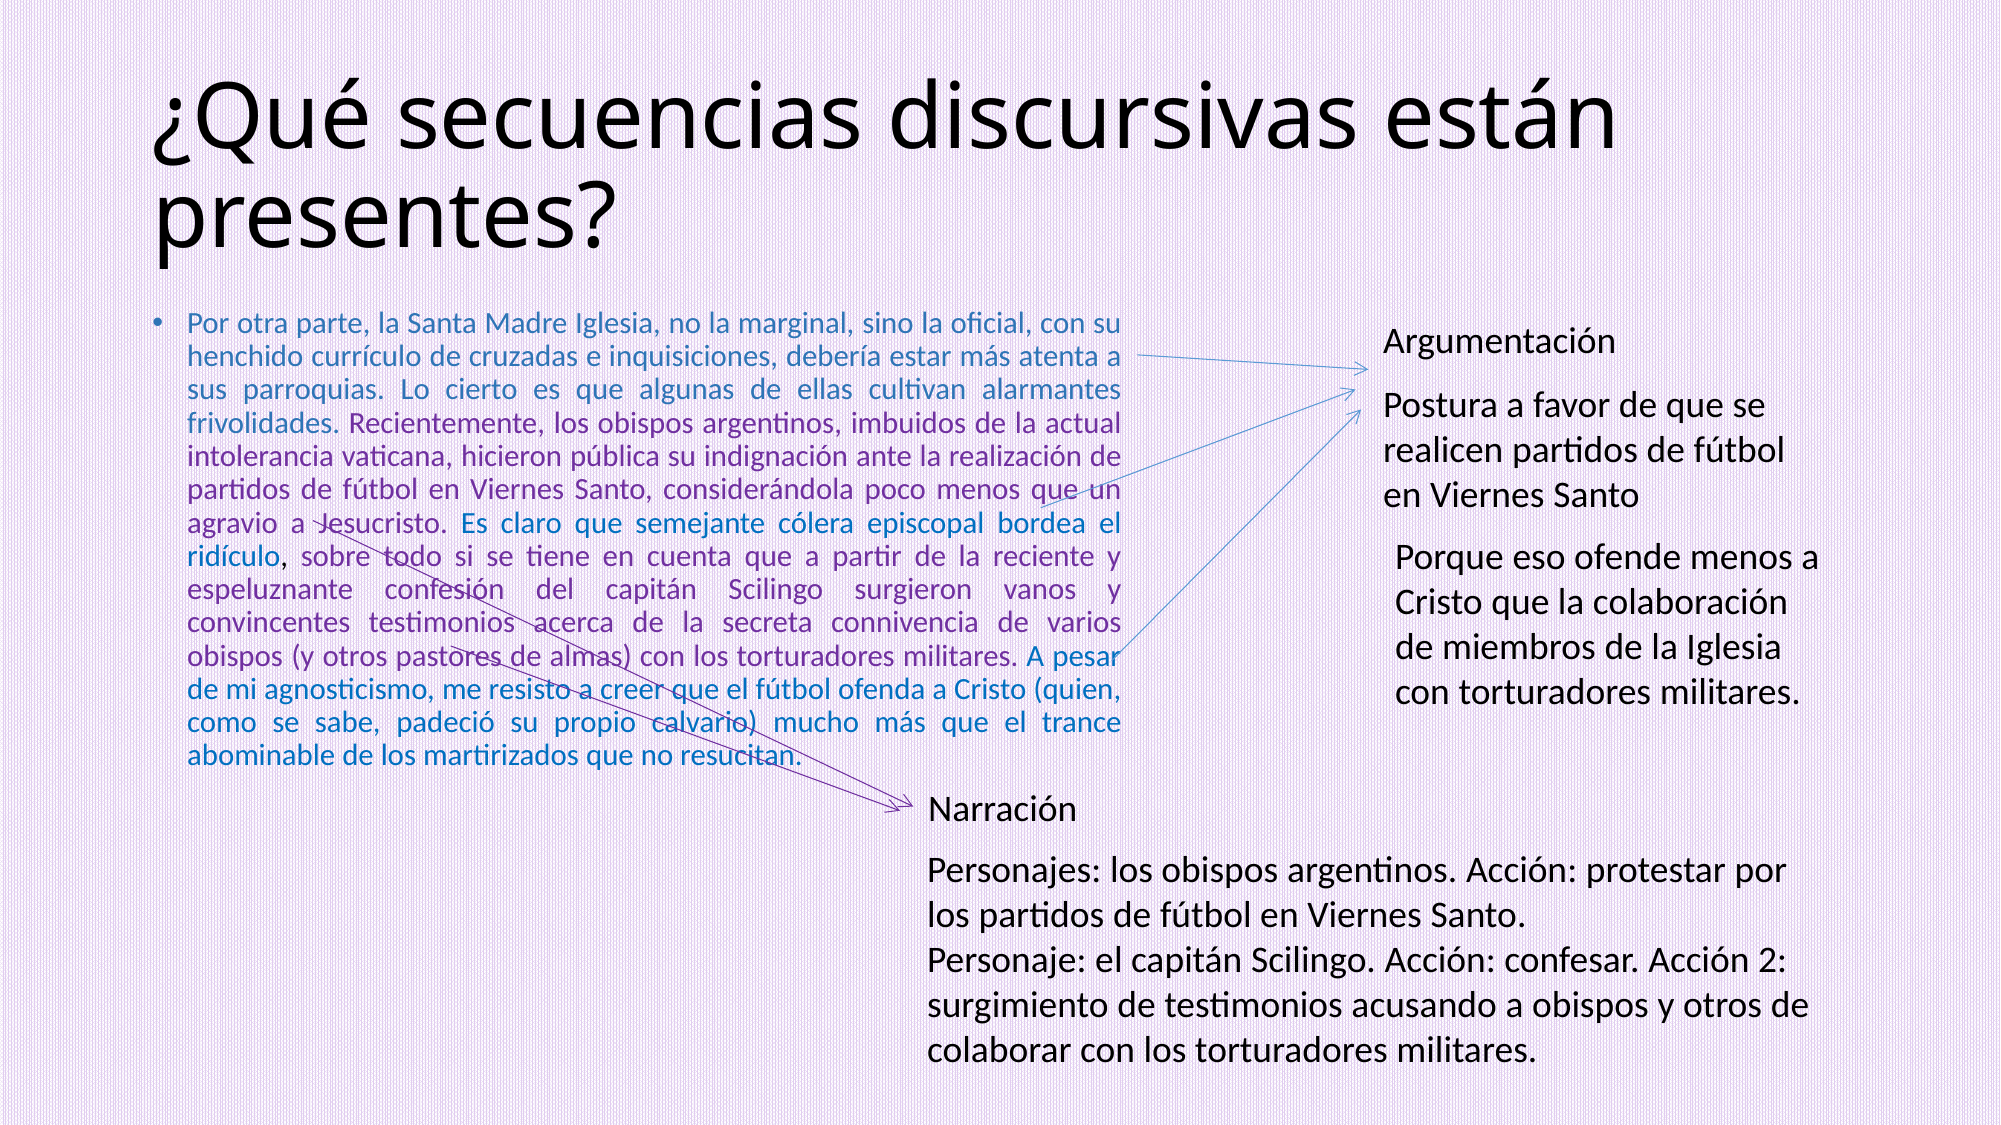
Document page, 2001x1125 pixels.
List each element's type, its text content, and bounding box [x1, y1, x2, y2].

text_box Narración [913, 776, 1138, 837]
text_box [1040, 389, 1356, 508]
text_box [1137, 354, 1369, 370]
text_box Argumentación [1368, 308, 1702, 369]
text_box Postura a favor de que se realicen partidos de fútbol en Viernes Santo [1368, 372, 1834, 523]
list Por otra parte, la Santa Madre Iglesia, no la marginal, sino la oficial, con su henchido currículo de cruzadas e inquisiciones, debería estar más atenta a sus parroquias. Lo cierto es que algunas de ellas cultivan alarmantes frivolidades. Recientemente, los obispos argentinos, imbuidos de la actual intolerancia vaticana, hicieron pública su indignación ante la realización de partidos de fútbol en Viernes Santo, considerándola poco menos que un agravio a Jesucristo. Es claro que semejante cólera episcopal bordea el ridículo, sobre todo si se tiene en cuenta que a partir de la reciente y espeluznante confesión del capitán Scilingo surgieron vanos y convincentes testimonios acerca de la secreta connivencia de varios obispos (y otros pastores de almas) con los torturadores militares. A pesar de mi agnosticismo, me resisto a creer que el fútbol ofenda a Cristo (quien, como se sabe, padeció su propio calvario) mucho más que el trance abominable de los martirizados que no resucitan. [137, 299, 1137, 790]
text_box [1111, 409, 1362, 661]
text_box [312, 520, 914, 807]
title ¿Qué secuencias discursivas están presentes? [137, 59, 1863, 278]
text_box Porque eso ofende menos a Cristo que la colaboración de miembros de la Iglesia con torturadores militares. [1380, 524, 1846, 719]
text_box Personajes: los obispos argentinos. Acción: protestar por los partidos de fútbol en Viernes Santo. Personaje: el capitán Scilingo. Acción: confesar. Acción 2: surgimiento de testimonios acusando a obispos y otros de colaborar con los torturadores militares. [912, 837, 1834, 1077]
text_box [450, 646, 900, 811]
